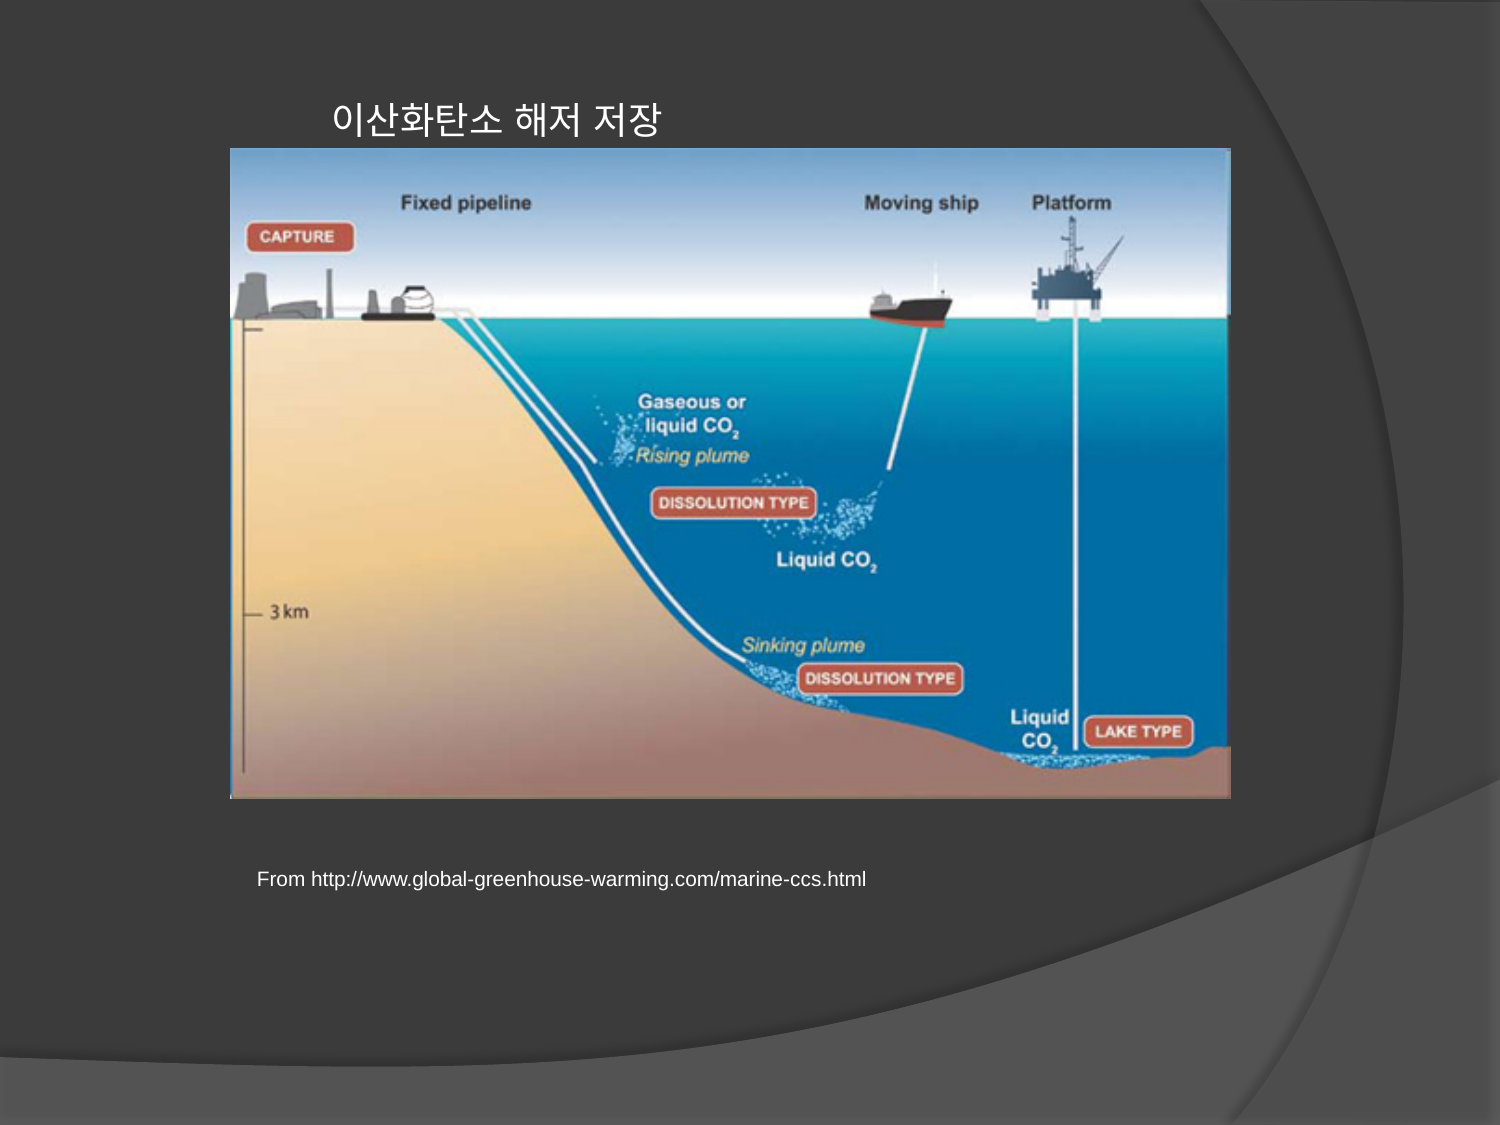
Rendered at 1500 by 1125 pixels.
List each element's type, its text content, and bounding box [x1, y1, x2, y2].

text_box 이산화탄소 해저 저장 [316, 89, 678, 139]
picture [229, 148, 1231, 799]
text_box From http://www.global-greenhouse-warming.com/marine-ccs.html [242, 857, 992, 898]
